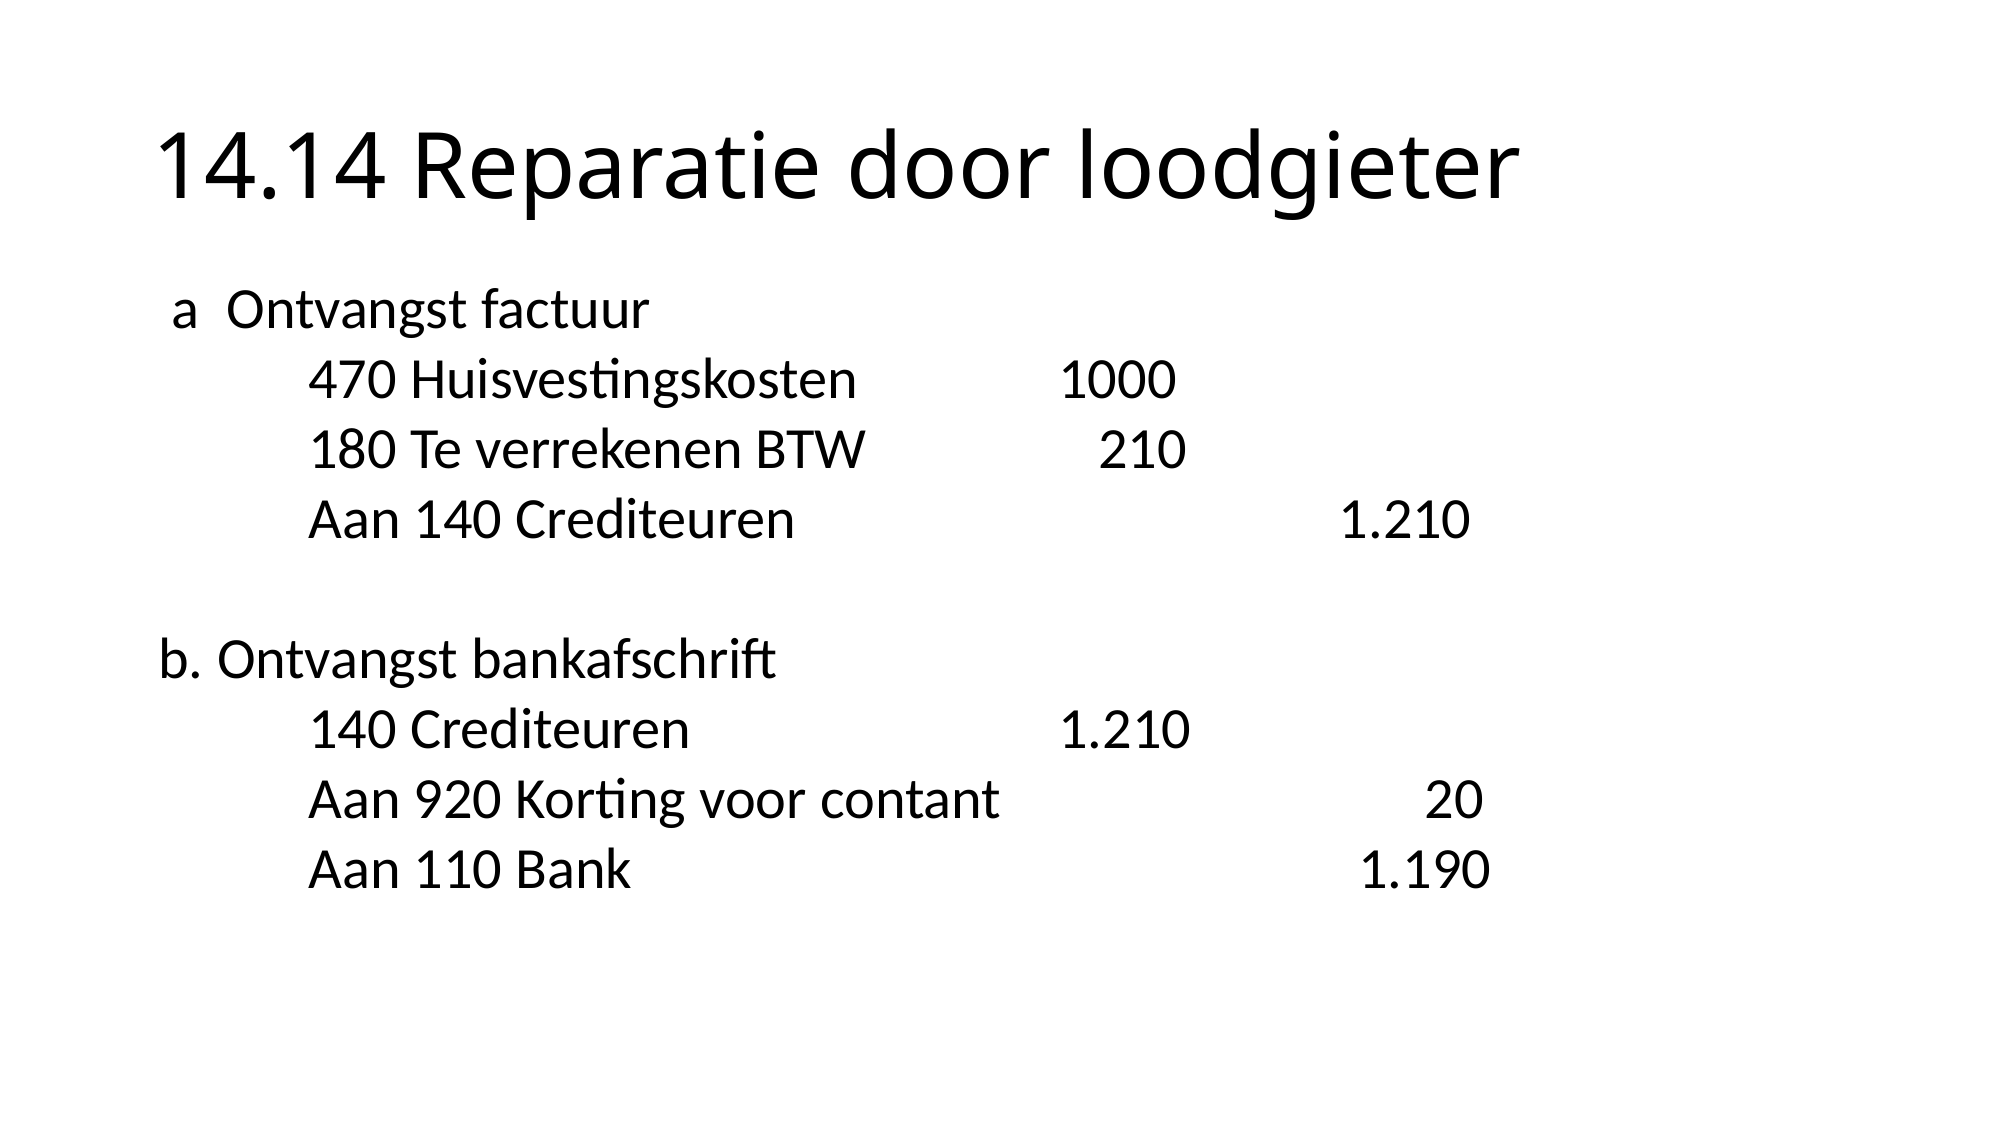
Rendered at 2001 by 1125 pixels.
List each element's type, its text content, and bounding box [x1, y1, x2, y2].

text_box a Ontvangst factuur 470 Huisvestingskosten 1000 180 Te verrekenen BTW 210 Aan 140 Crediteuren 1.210 b. Ontvangst bankafschrift 140 Crediteuren 1.210 Aan 920 Korting voor contant 20 Aan 110 Bank 1.190 [143, 262, 1694, 1018]
title 14.14 Reparatie door loodgieter [137, 59, 1863, 278]
